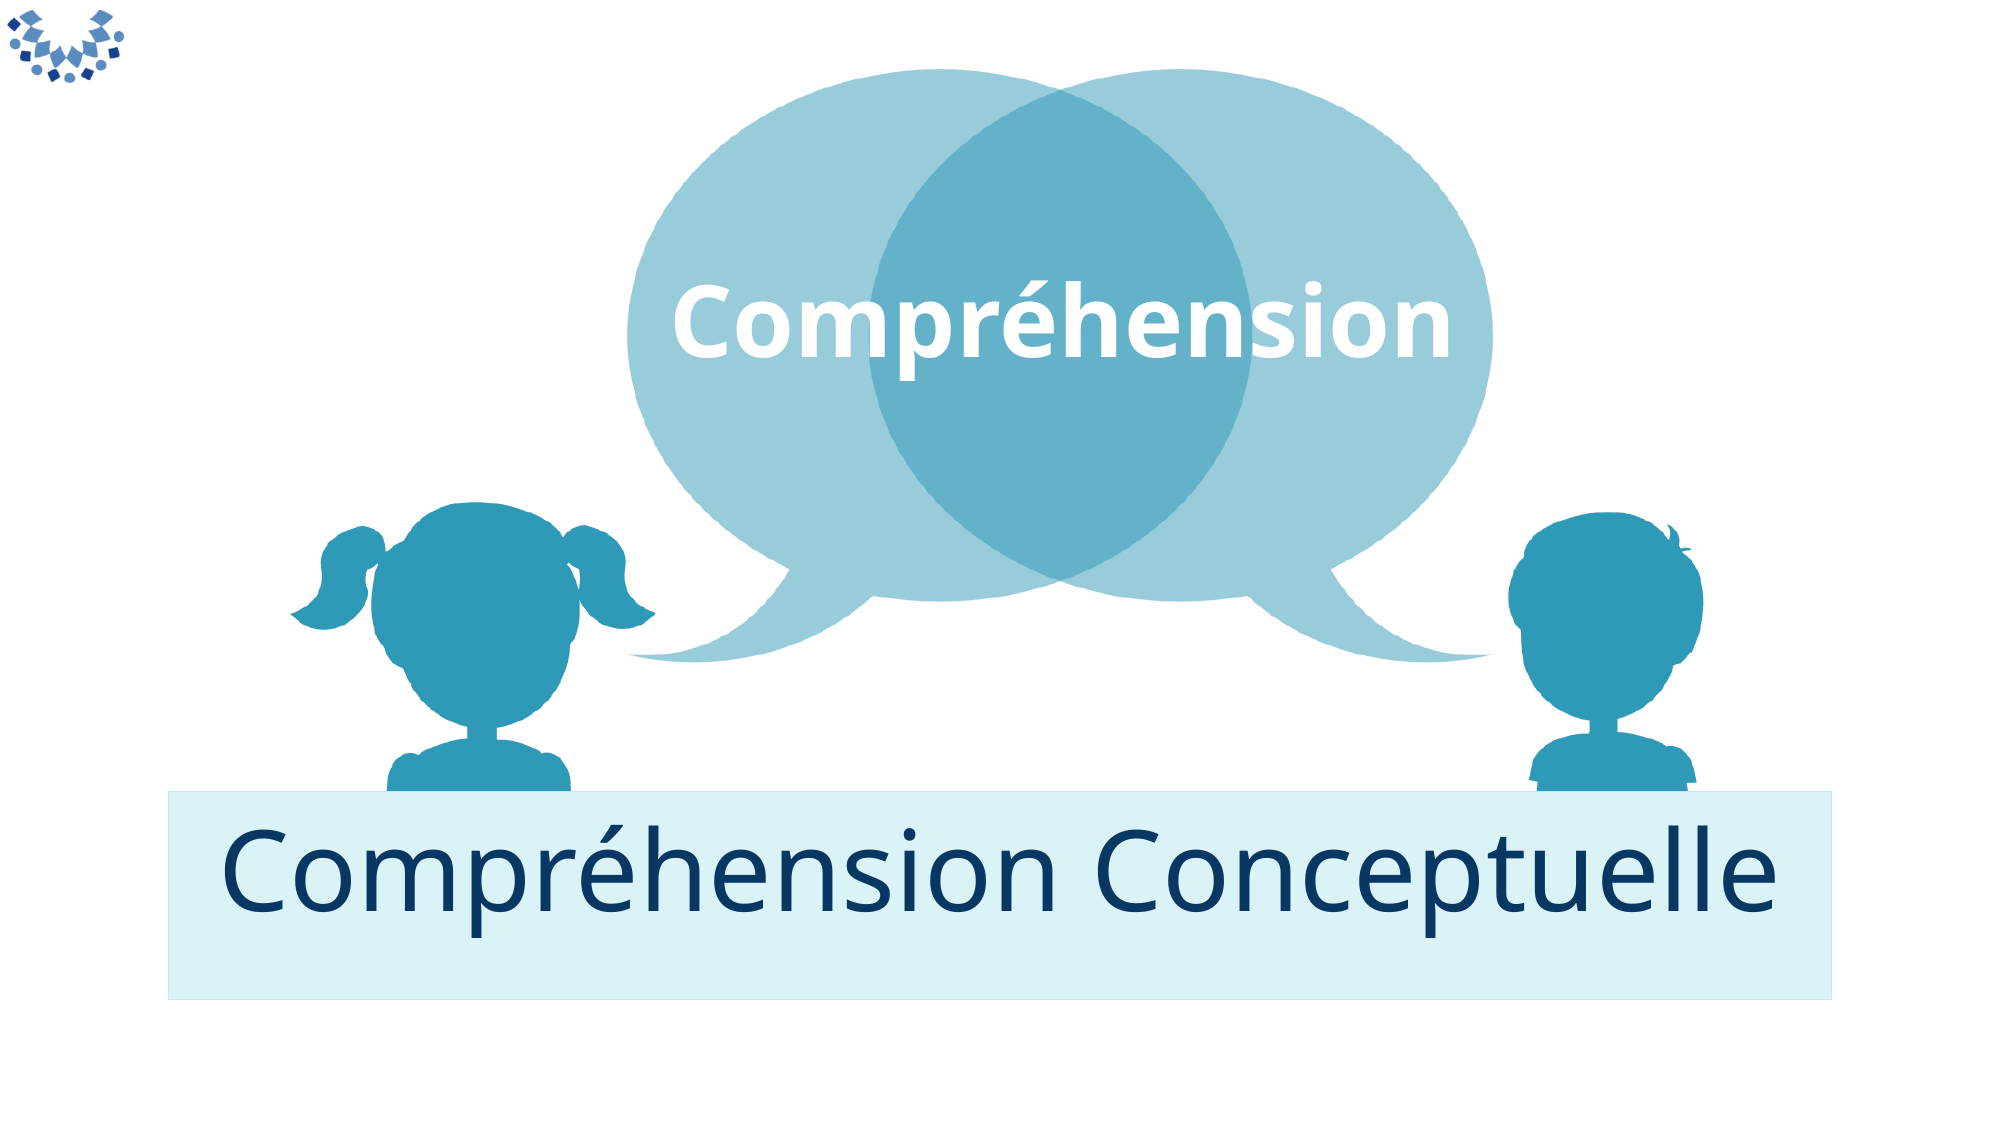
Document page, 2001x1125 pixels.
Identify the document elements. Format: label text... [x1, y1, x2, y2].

picture [0, 10, 129, 87]
text_box Compréhension Conceptuelle [168, 791, 1832, 1000]
picture [289, 69, 1711, 792]
